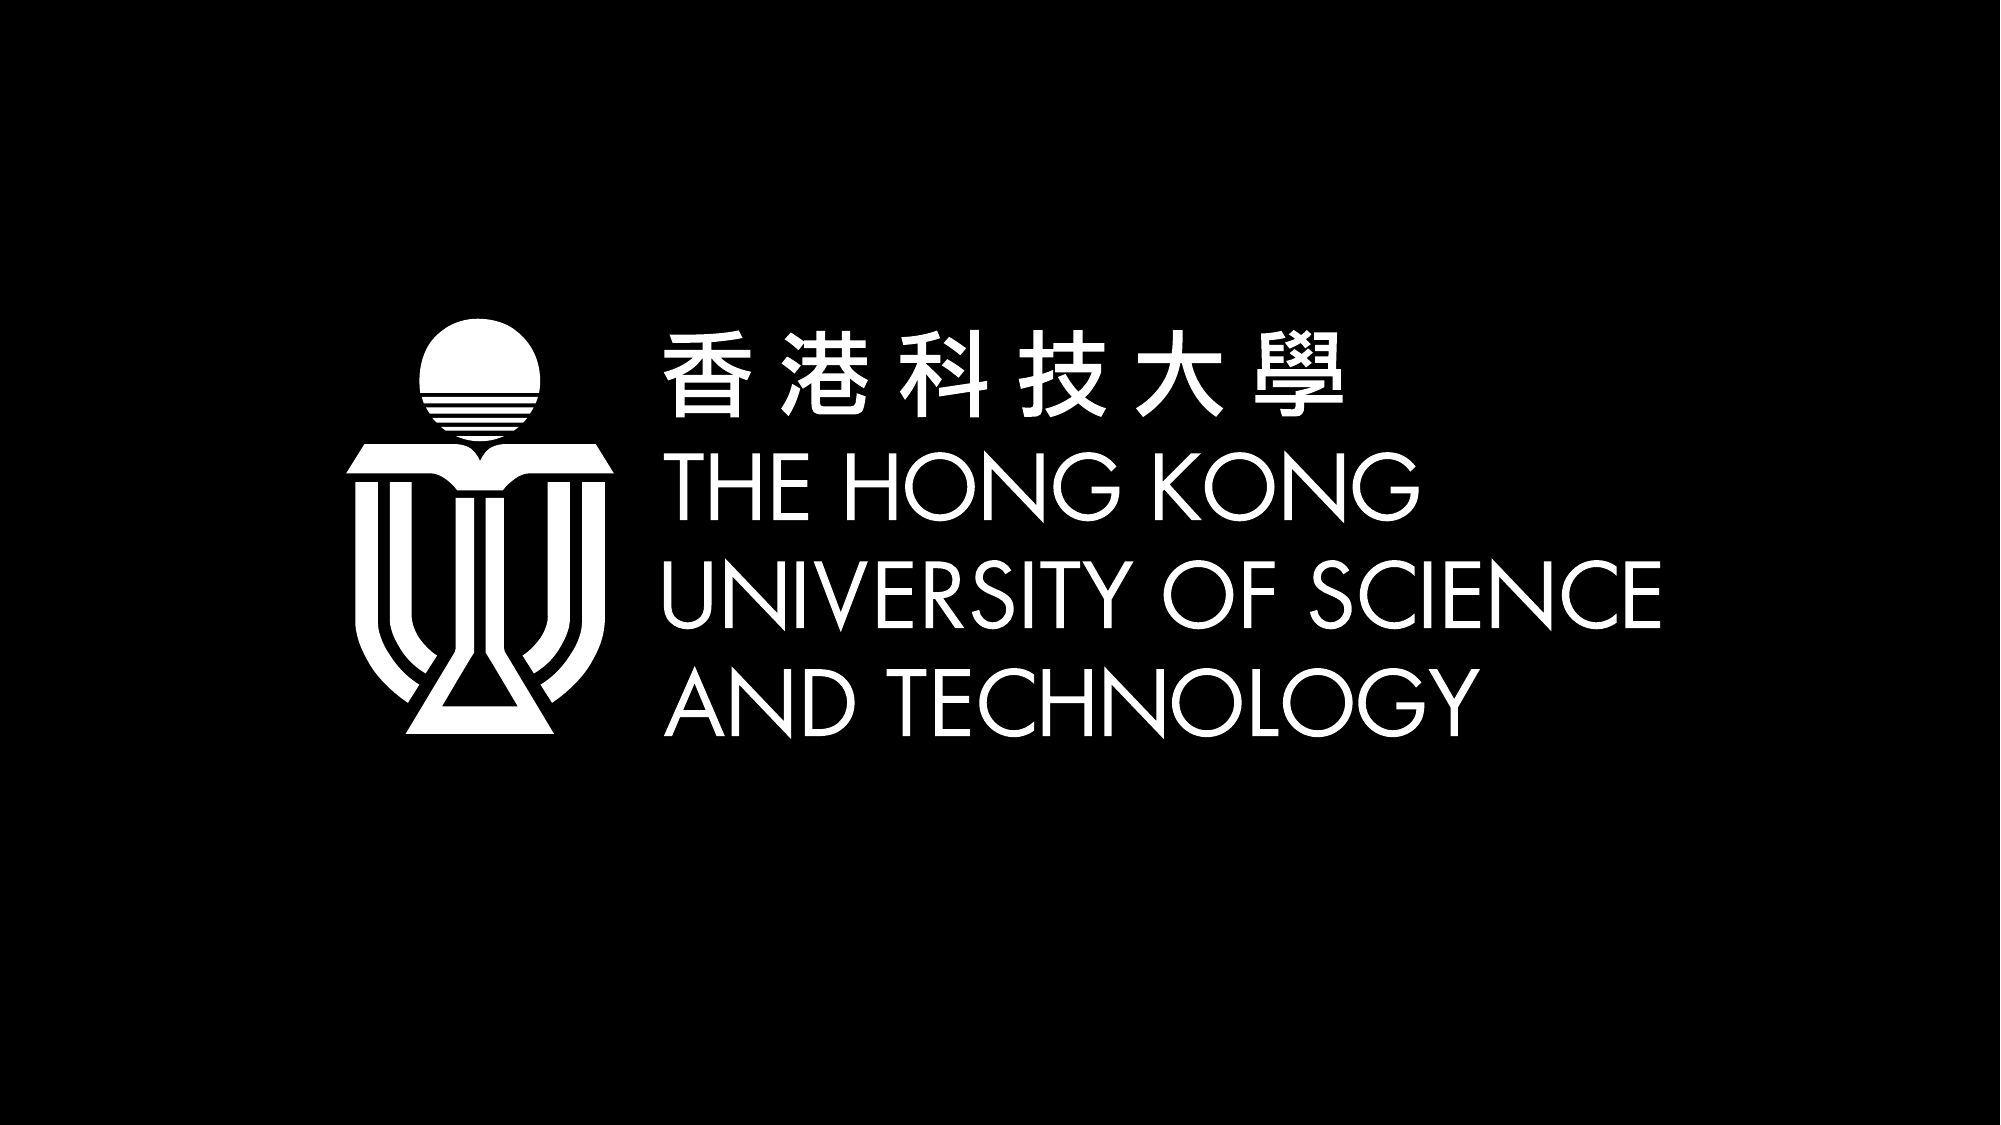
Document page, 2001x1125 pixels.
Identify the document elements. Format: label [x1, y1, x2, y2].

text_box [346, 318, 1661, 740]
